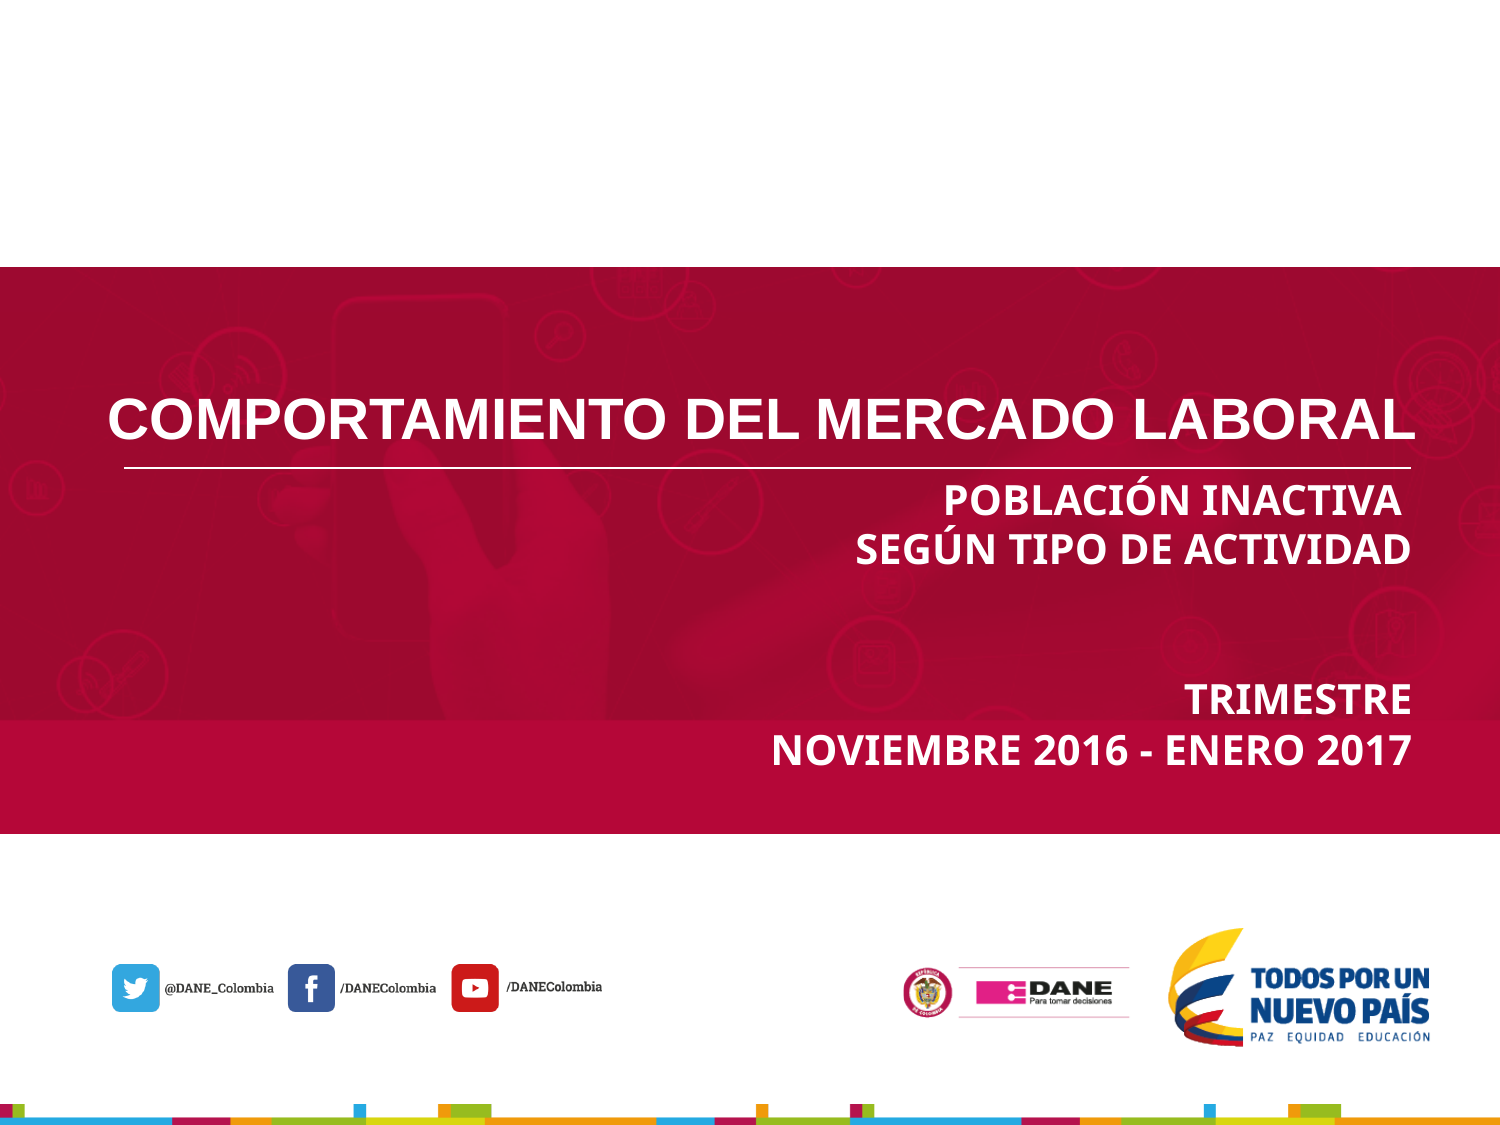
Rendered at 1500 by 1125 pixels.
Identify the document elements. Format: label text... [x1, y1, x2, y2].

picture [112, 964, 602, 1012]
text_box COMPORTAMIENTO DEL MERCADO LABORAL [100, 373, 1447, 459]
picture [903, 928, 1455, 1047]
picture [0, 1104, 1500, 1125]
picture [0, 267, 1500, 834]
text_box POBLACIÓN INACTIVA SEGÚN TIPO DE ACTIVIDAD TRIMESTRE NOVIEMBRE 2016 - ENERO 2017 [100, 467, 1424, 779]
